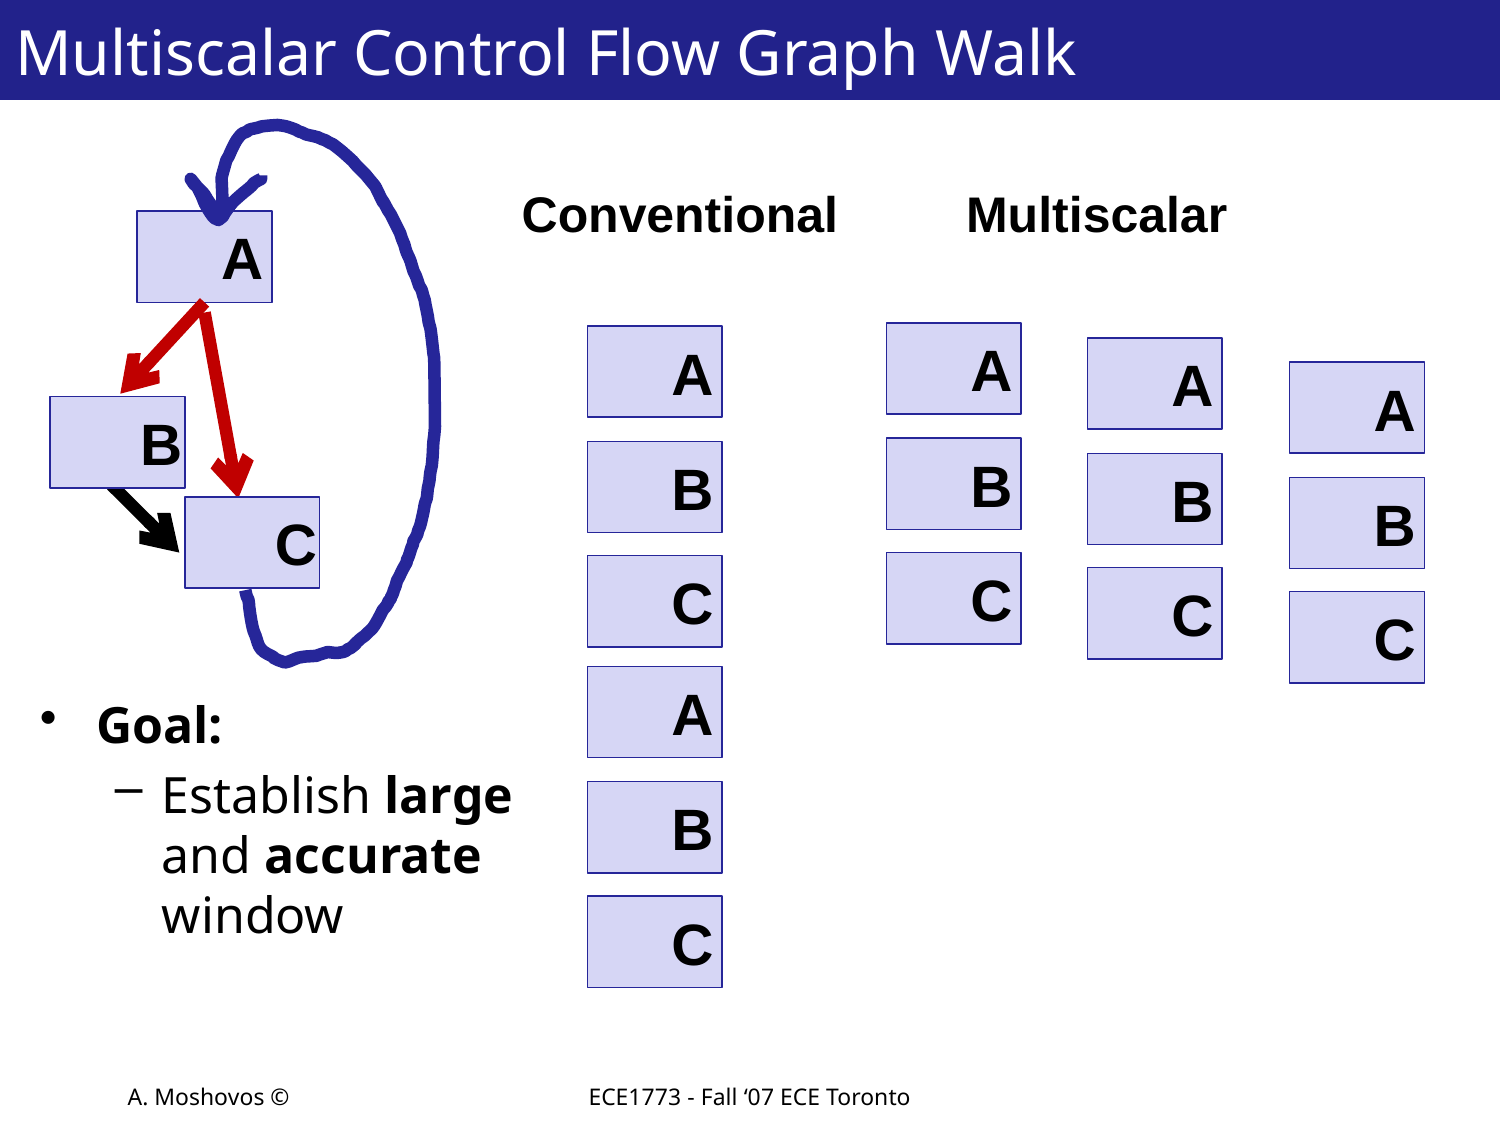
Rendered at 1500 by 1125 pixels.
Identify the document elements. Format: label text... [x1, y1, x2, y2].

text_box A [587, 325, 723, 418]
text_box A [1087, 337, 1223, 430]
text_box C [184, 496, 320, 589]
text_box A [1289, 361, 1425, 454]
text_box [204, 312, 239, 499]
text_box B [587, 781, 723, 873]
text_box B [1087, 453, 1223, 545]
text_box C [1289, 591, 1425, 683]
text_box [119, 302, 205, 394]
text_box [111, 484, 180, 553]
text_box A [587, 666, 723, 758]
footer ECE1773 - Fall ‘07 ECE Toronto [487, 1074, 1013, 1125]
text_box A [137, 211, 259, 303]
text_box Multiscalar [951, 174, 1243, 250]
text_box C [1087, 567, 1223, 659]
slide_number A. Moshovos © [112, 1074, 426, 1125]
text_box B [49, 396, 185, 488]
text_box B [1289, 477, 1425, 569]
text_box [190, 124, 436, 663]
text_box B [886, 438, 1022, 530]
text_box B [587, 441, 723, 533]
list Goal: Establish large and accurate window [24, 685, 588, 1076]
text_box C [587, 896, 723, 988]
text_box C [886, 552, 1022, 644]
title Multiscalar Control Flow Graph Walk [0, 0, 1500, 101]
text_box Conventional [506, 174, 854, 250]
text_box C [587, 555, 723, 647]
text_box A [886, 322, 1022, 414]
